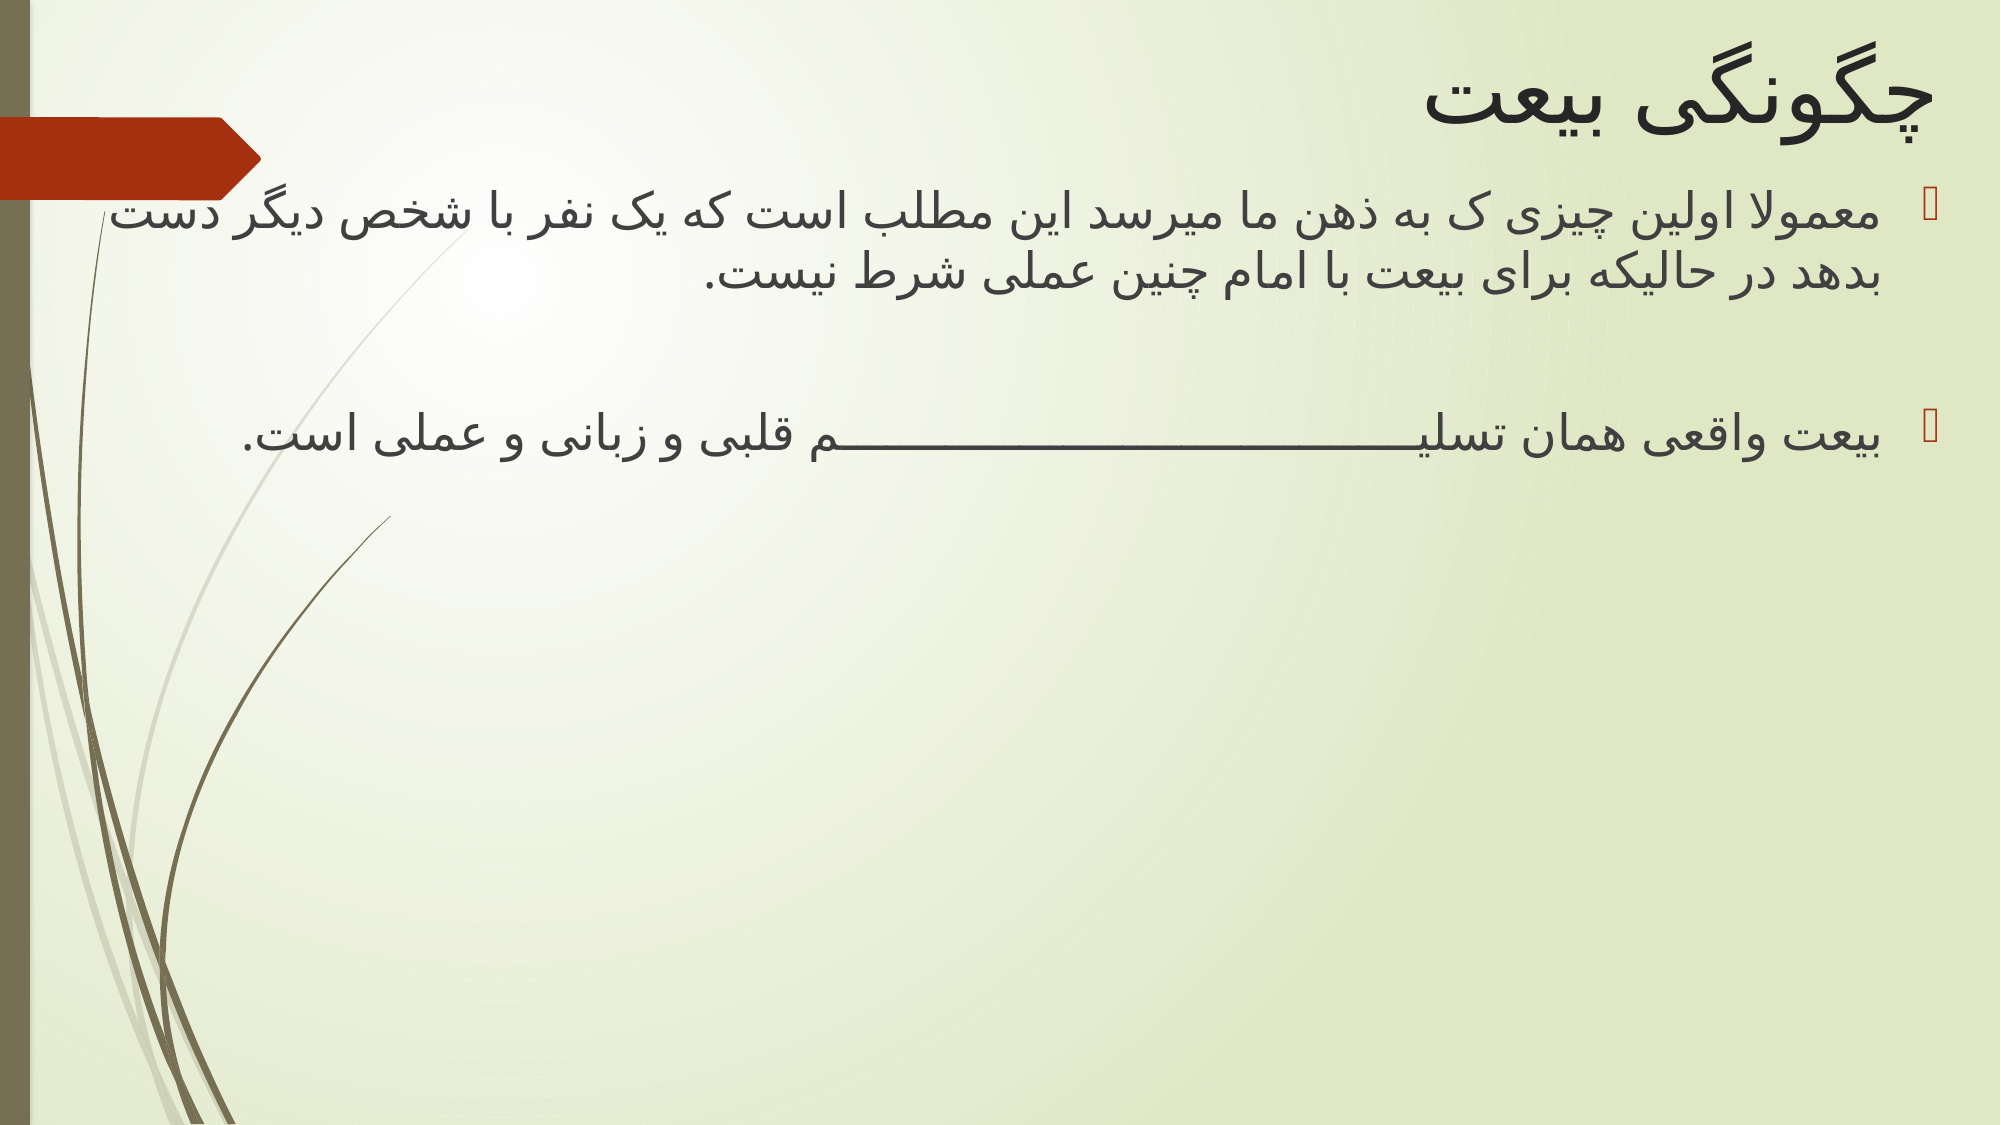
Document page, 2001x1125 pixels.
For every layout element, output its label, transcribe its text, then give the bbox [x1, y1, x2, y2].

list معمولا اولین چیزی ک به ذهن ما میرسد این مطلب است که یک نفر با شخص دیگر دست بدهد در حالیکه برای بیعت با امام چنین عملی شرط نیست. بیعت واقعی همان تسلیـــــــــــــــــــــــــــــــــــــــم قلبی و زبانی و عملی است. [93, 171, 1956, 525]
title چگونگی بیعت [535, 24, 1956, 171]
